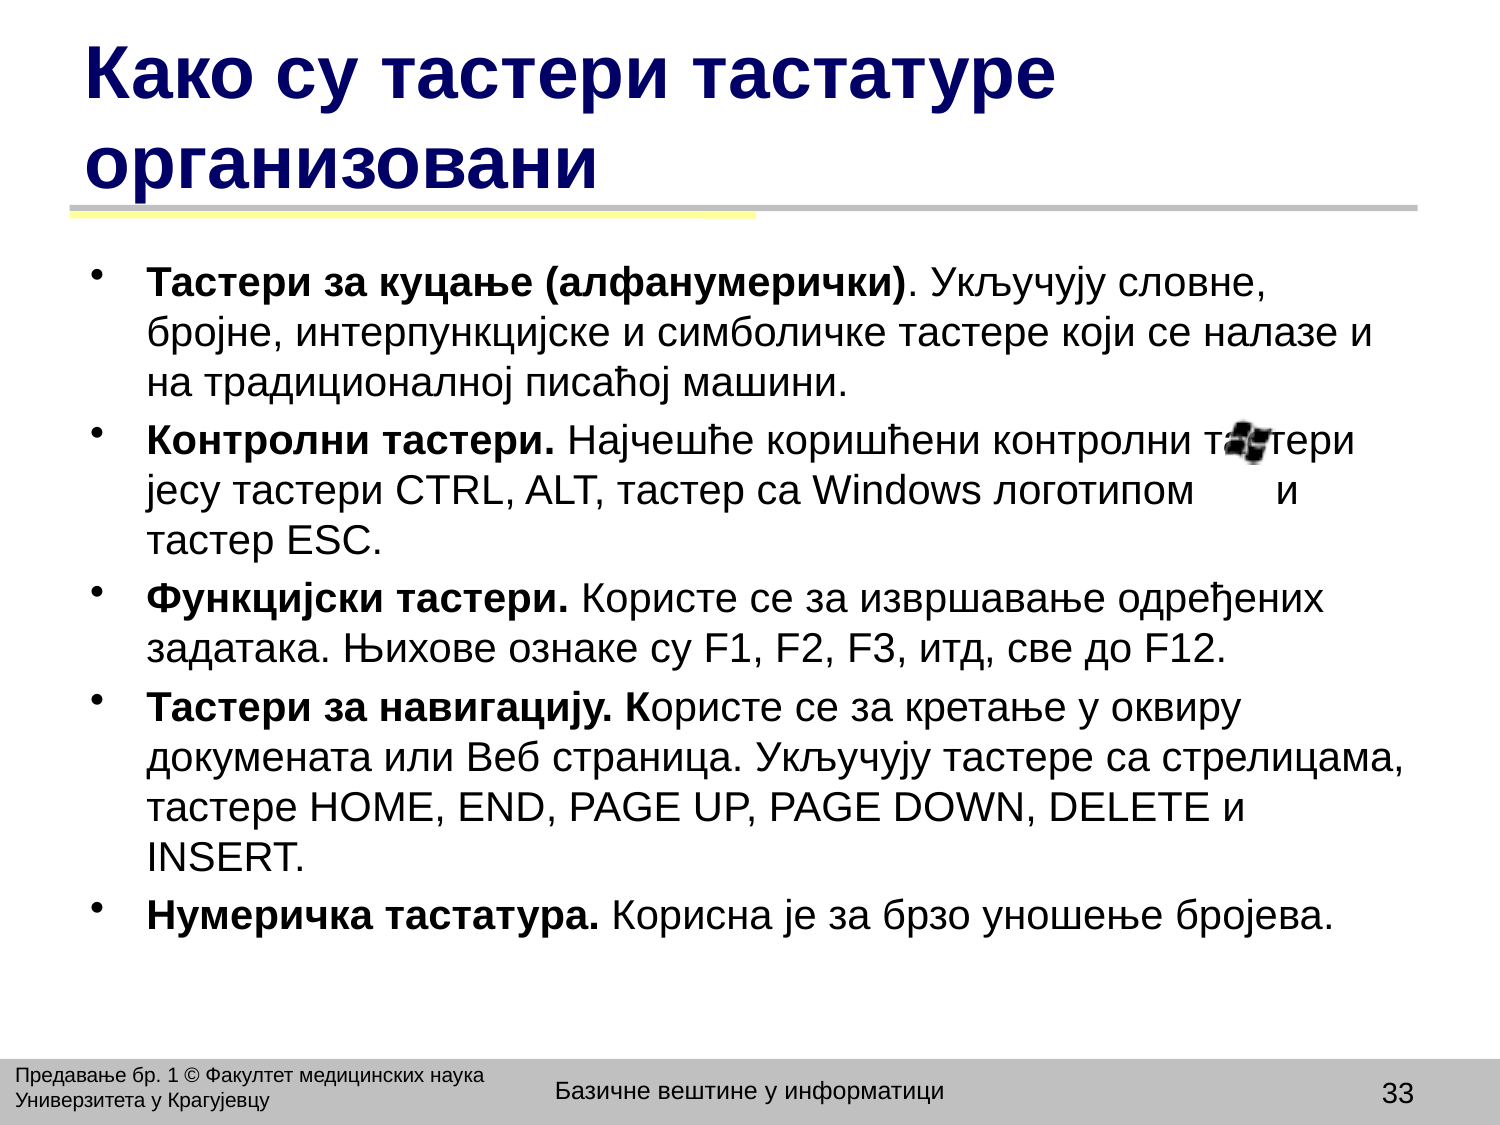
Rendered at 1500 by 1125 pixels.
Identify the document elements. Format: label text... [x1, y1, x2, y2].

slide_number 33 [1079, 1066, 1430, 1125]
picture [1225, 417, 1276, 465]
title Како су тастери тастатуре организовани [69, 19, 1426, 208]
list Тастери за куцање (алфанумерички). Укључују словне, бројне, интерпункцијске и симболичке тастере који се налазе и на традиционалној писаћој машини. Контролни тастери. Најчешће коришћени контролни тастери јесу тастери CTRL, ALT, тастер са Windows логотипом и тастер ESC. Функцијски тастери. Користе се за извршавање одређених задатака. Њихове ознаке су F1, F2, F3, итд, све до F12. Тастери за навигацију. Користе се за кретање у оквиру докумената или Веб страница. Укључују тастере са стрелицама, тастере HOME, END, PAGE UP, PAGE DOWN, DELETE и INSERT. Нумеричка тастатура. Корисна је за брзо уношење бројева. [74, 246, 1426, 1023]
footer Базичне вештине у информатици [512, 1066, 988, 1125]
slide_number Предавање бр. 1 © Факултет медицинских наука Универзитета у Крагујевцу [0, 1053, 599, 1108]
